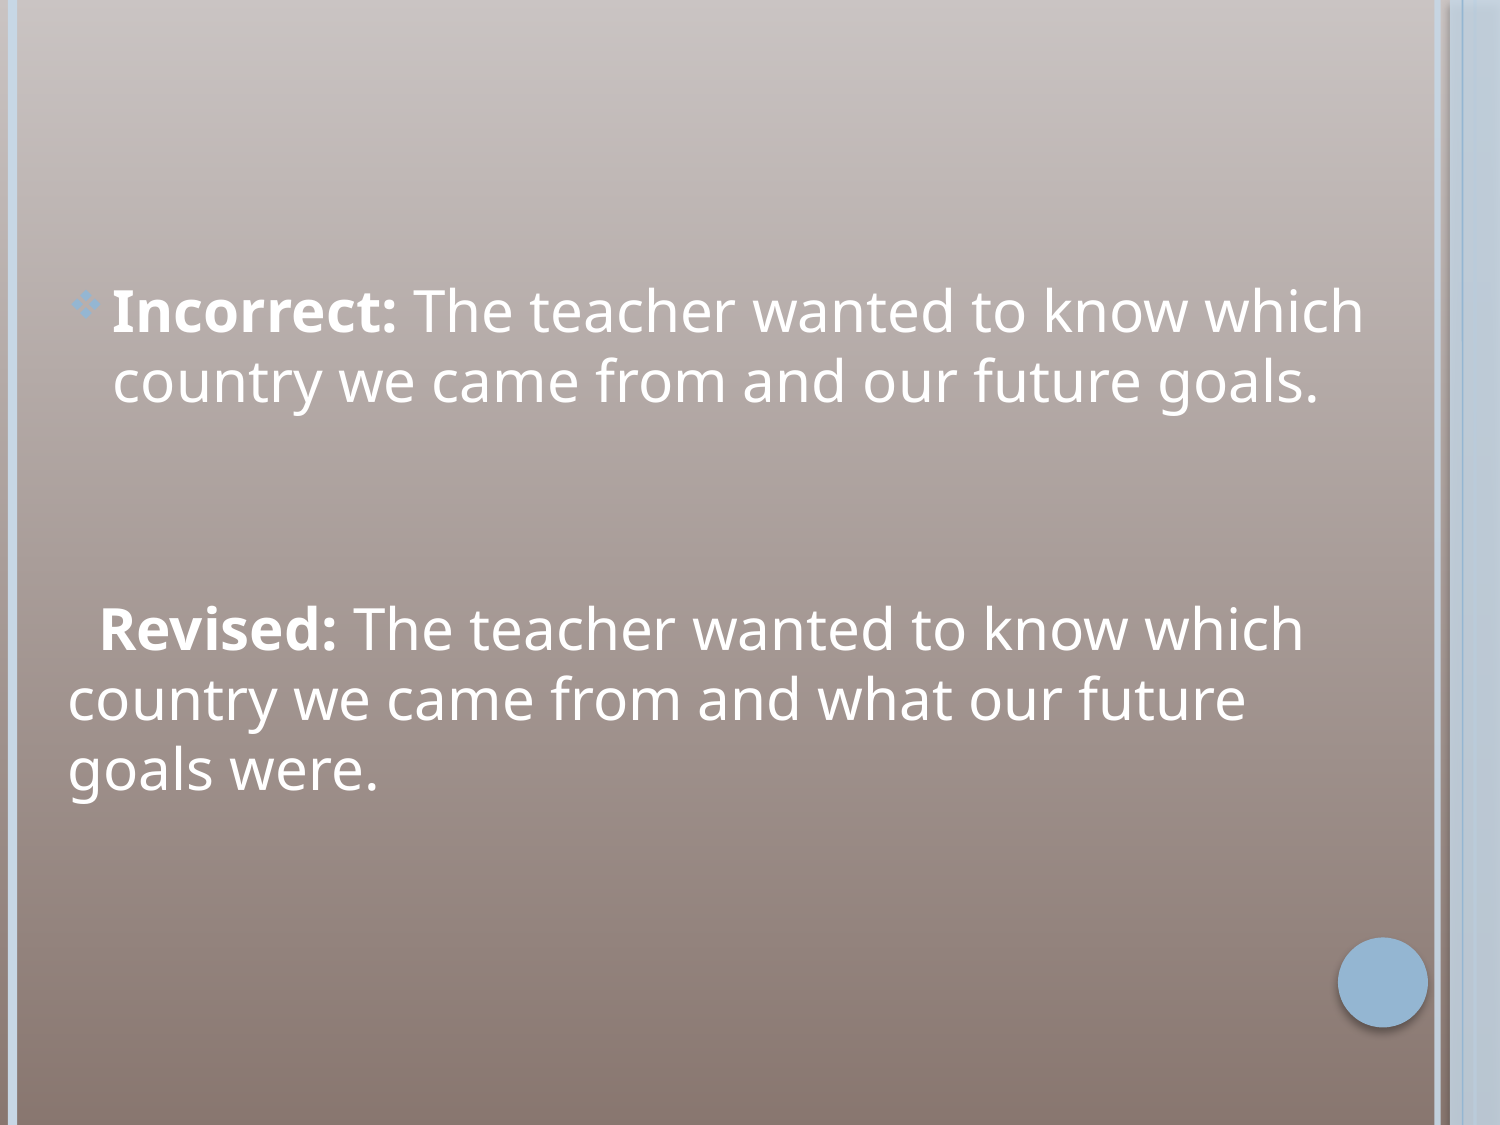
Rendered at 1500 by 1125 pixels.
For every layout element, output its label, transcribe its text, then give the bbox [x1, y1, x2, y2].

list Incorrect: The teacher wanted to know which country we came from and our future goals. Revised: The teacher wanted to know which country we came from and what our future goals were. [53, 267, 1402, 1067]
